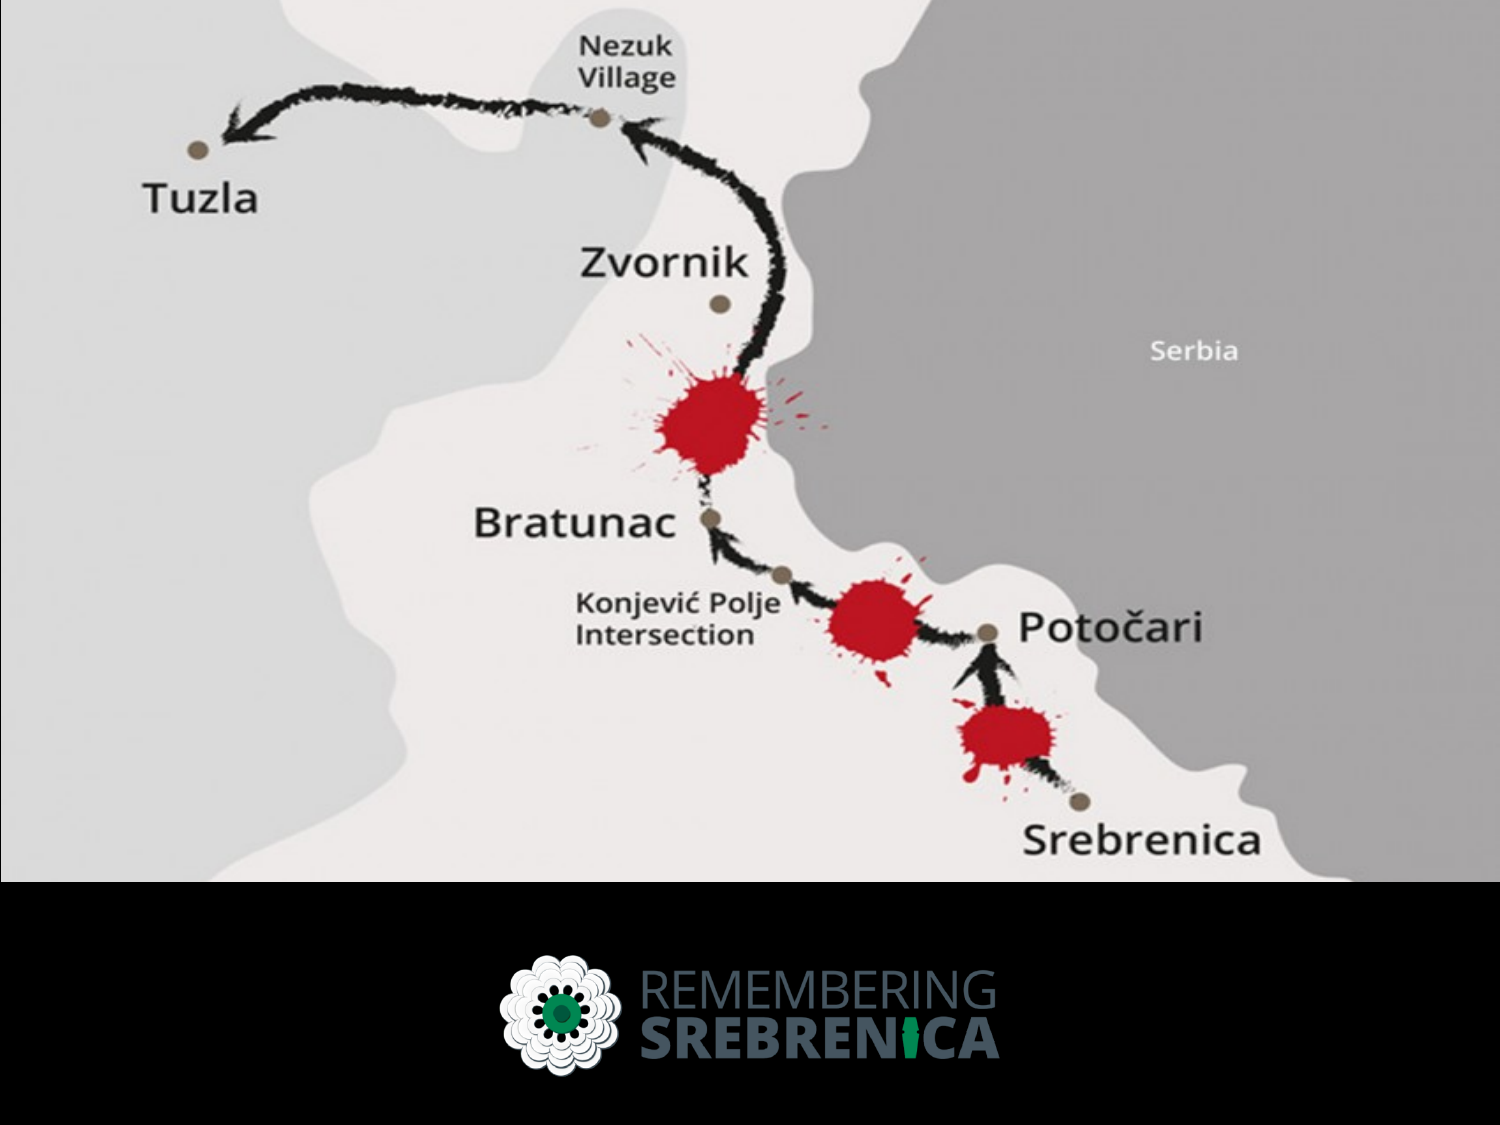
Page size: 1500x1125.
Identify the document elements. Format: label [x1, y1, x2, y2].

picture [492, 952, 1008, 1079]
picture [0, 0, 1500, 882]
